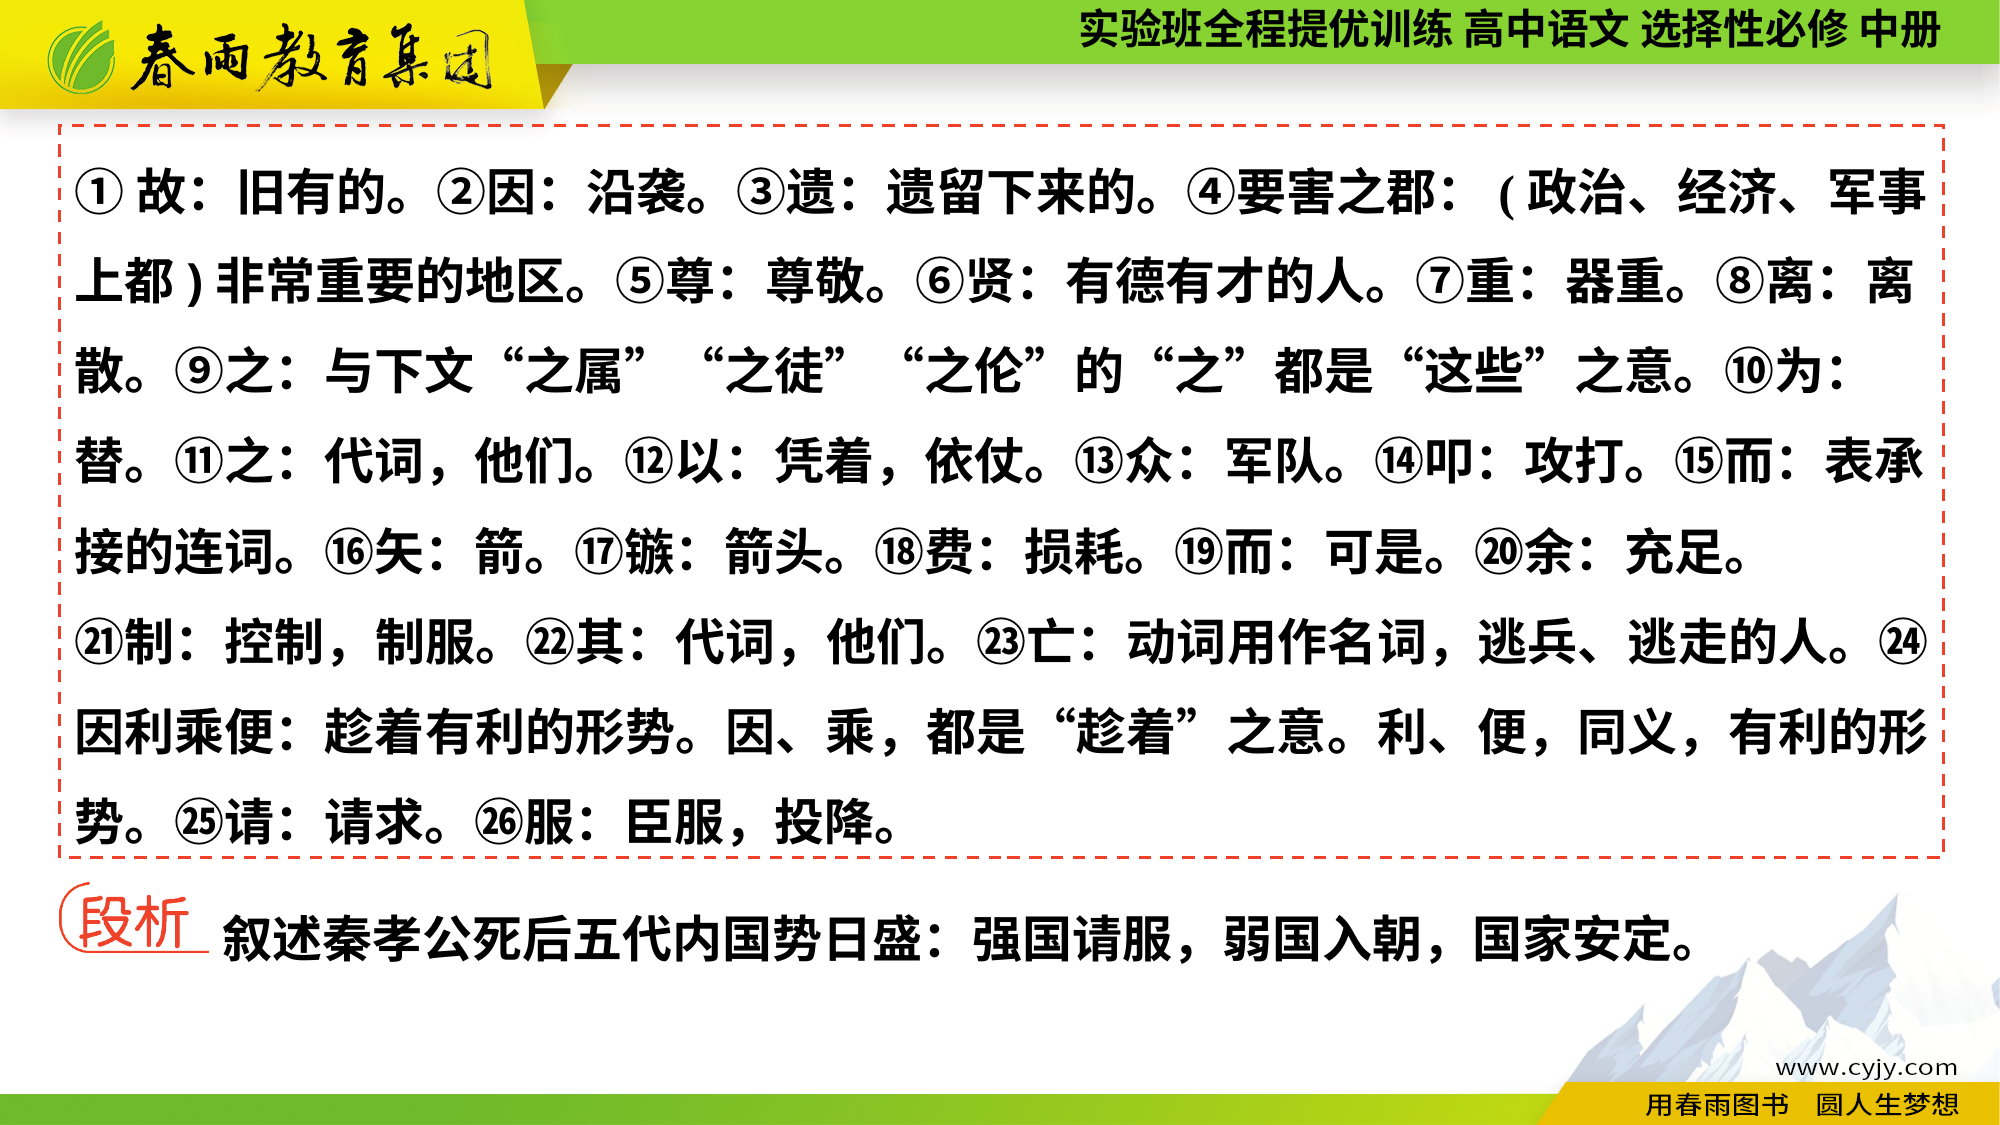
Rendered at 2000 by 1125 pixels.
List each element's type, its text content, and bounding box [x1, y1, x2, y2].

picture [0, 0, 2000, 1125]
text_box [59, 125, 1944, 858]
list ①故：旧有的。②因：沿袭。③遗：遗留下来的。④要害之郡：(政治、经济、军事上都)非常重要的地区。⑤尊：尊敬。⑥贤：有德有才的人。⑦重：器重。⑧离：离散。⑨之：与下文“之属”“之徒”“之伦”的“之”都是“这些”之意。⑩为：替。⑪之：代词，他们。⑫以：凭着，依仗。⑬众：军队。⑭叩：攻打。⑮而：表承接的连词。⑯矢：箭。⑰镞：箭头。⑱费：损耗。⑲而：可是。⑳余：充足。 ㉑制：控制，制服。㉒其：代词，他们。㉓亡：动词用作名词，逃兵、逃走的人。㉔因利乘便：趁着有利的形势。因、乘，都是“趁着”之意。利、便，同义，有利的形势。㉕请：请求。㉖服：臣服，投降。 [59, 858, 1944, 865]
text_box 叙述秦孝公死后五代内国势日盛：强国请服，弱国入朝，国家安定。 [208, 869, 1944, 975]
